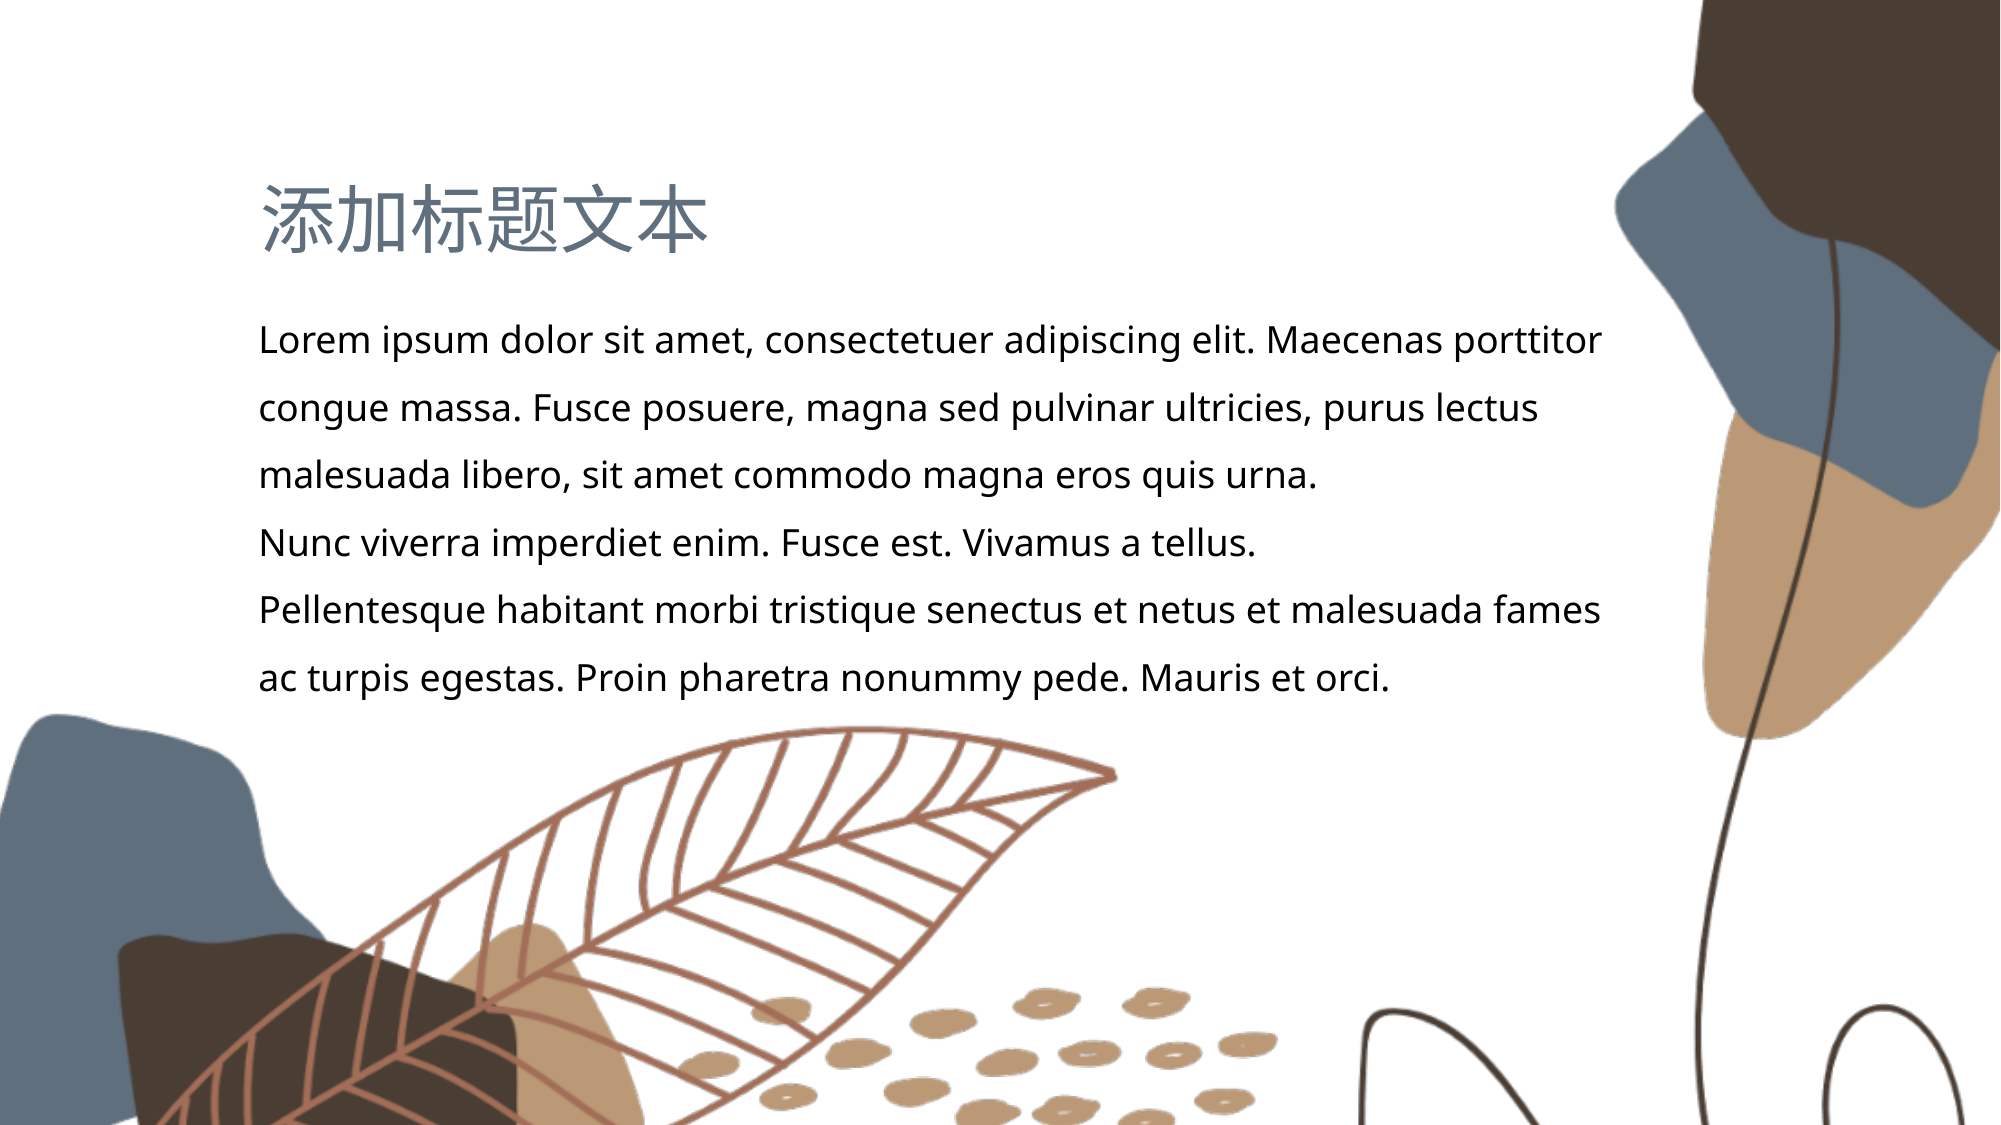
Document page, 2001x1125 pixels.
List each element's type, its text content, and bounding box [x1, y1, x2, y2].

text_box 添加标题文本 [245, 164, 726, 270]
text_box Lorem ipsum dolor sit amet, consectetuer adipiscing elit. Maecenas porttitor congue massa. Fusce posuere, magna sed pulvinar ultricies, purus lectus malesuada libero, sit amet commodo magna eros quis urna. Nunc viverra imperdiet enim. Fusce est. Vivamus a tellus. Pellentesque habitant morbi tristique senectus et netus et malesuada fames ac turpis egestas. Proin pharetra nonummy pede. Mauris et orci. [243, 286, 1629, 707]
picture [0, 0, 2001, 1125]
